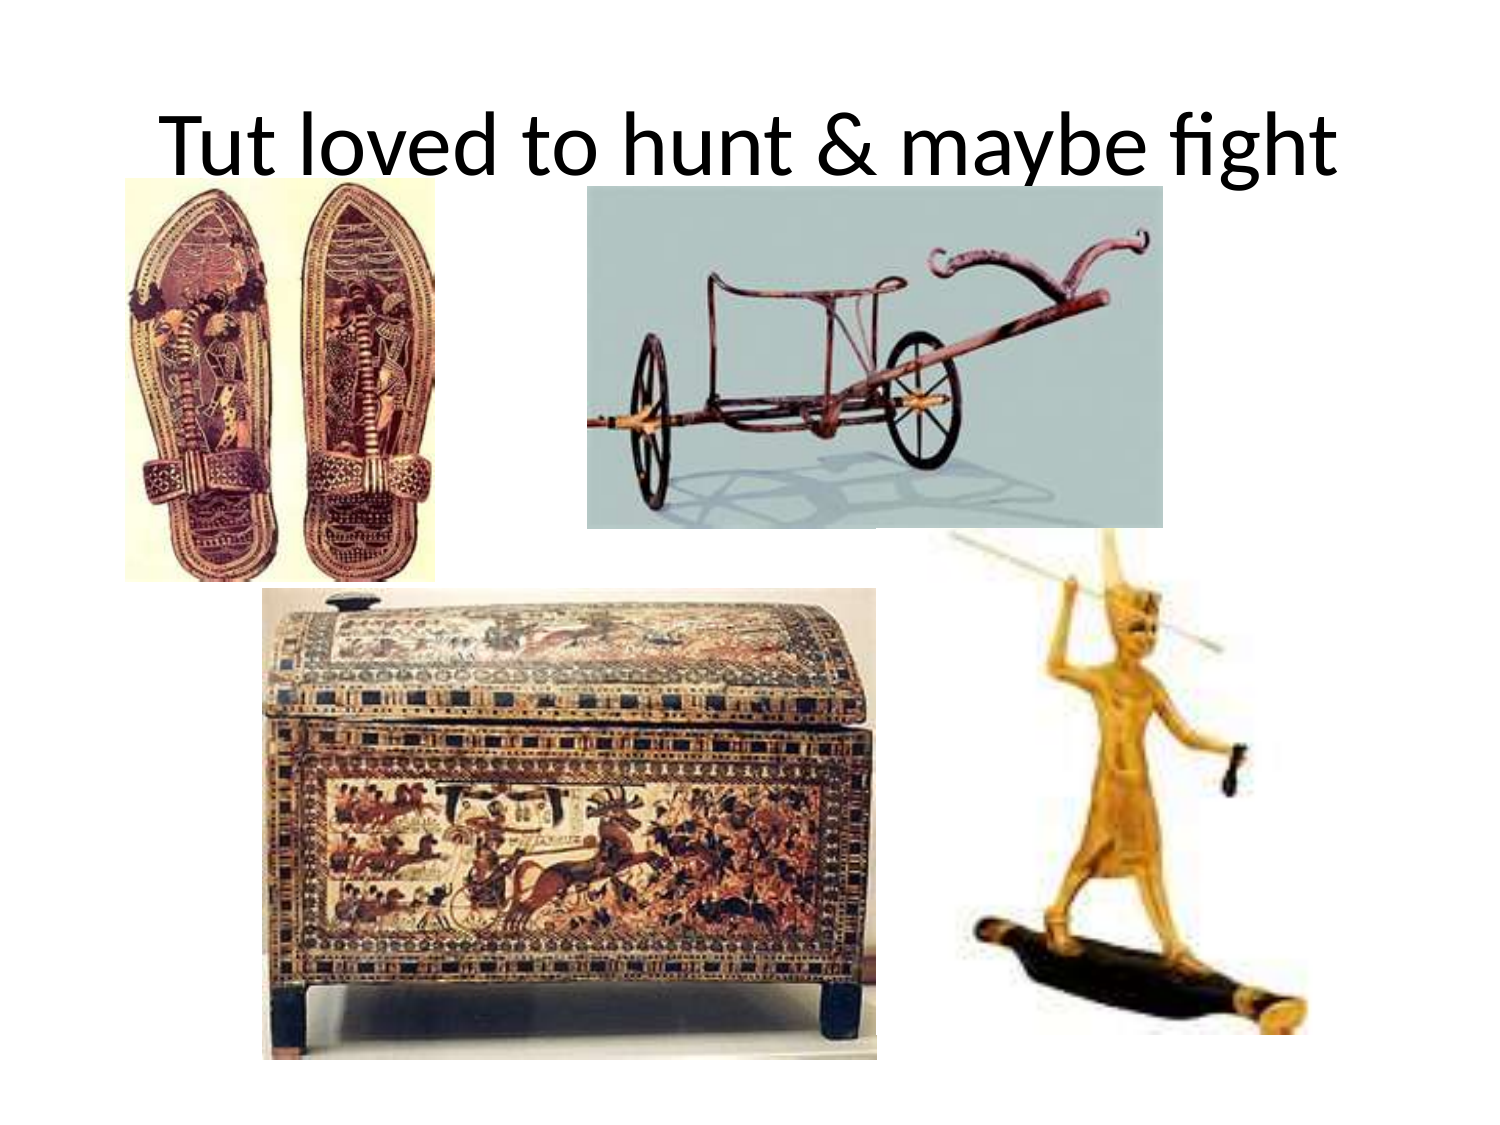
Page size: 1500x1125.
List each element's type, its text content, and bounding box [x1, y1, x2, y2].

picture [261, 186, 1383, 1060]
title Tut loved to hunt & maybe fight [75, 45, 1425, 233]
picture [124, 178, 435, 583]
